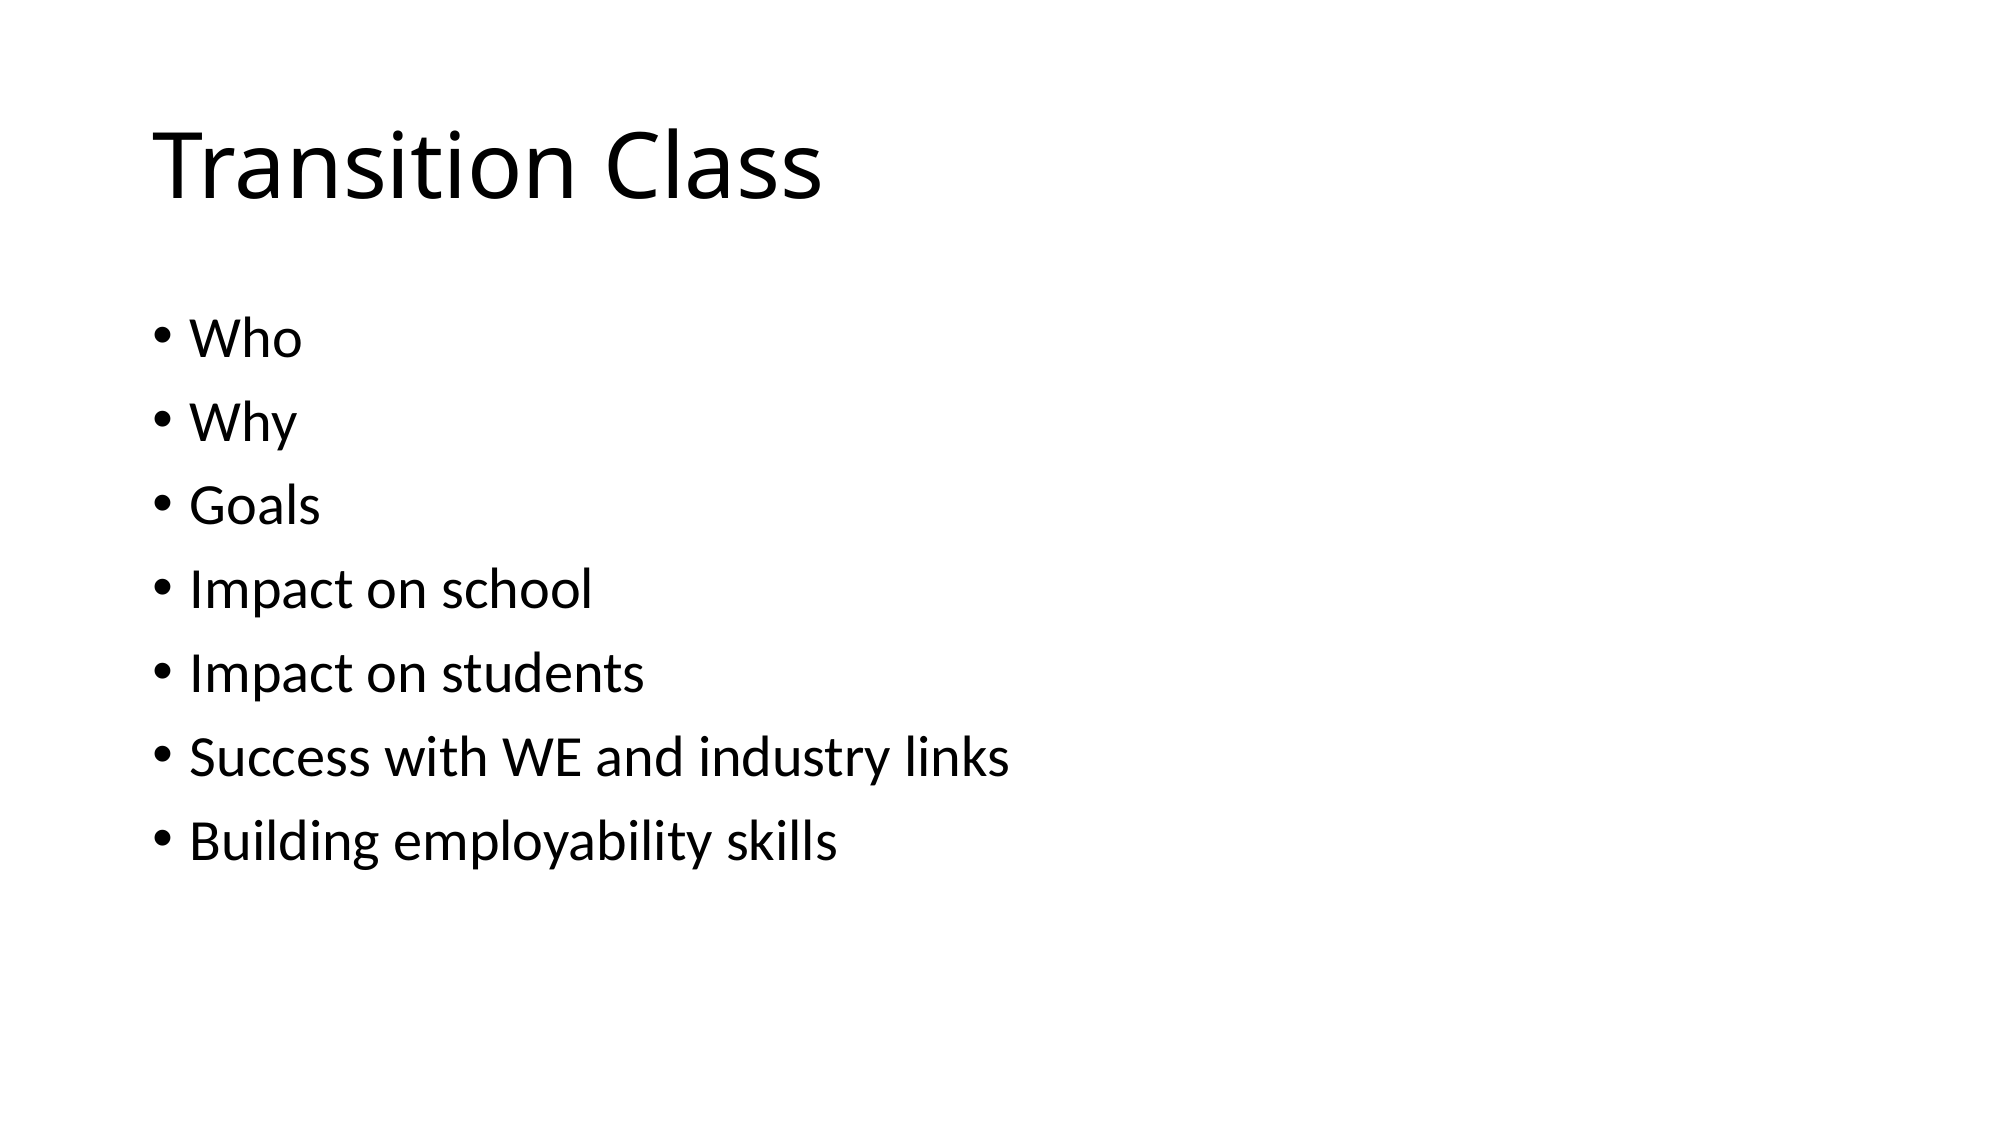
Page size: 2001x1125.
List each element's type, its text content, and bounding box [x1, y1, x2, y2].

title Transition Class [137, 59, 1863, 278]
list Who Why Goals Impact on school Impact on students Success with WE and industry links Building employability skills [137, 299, 1863, 1014]
